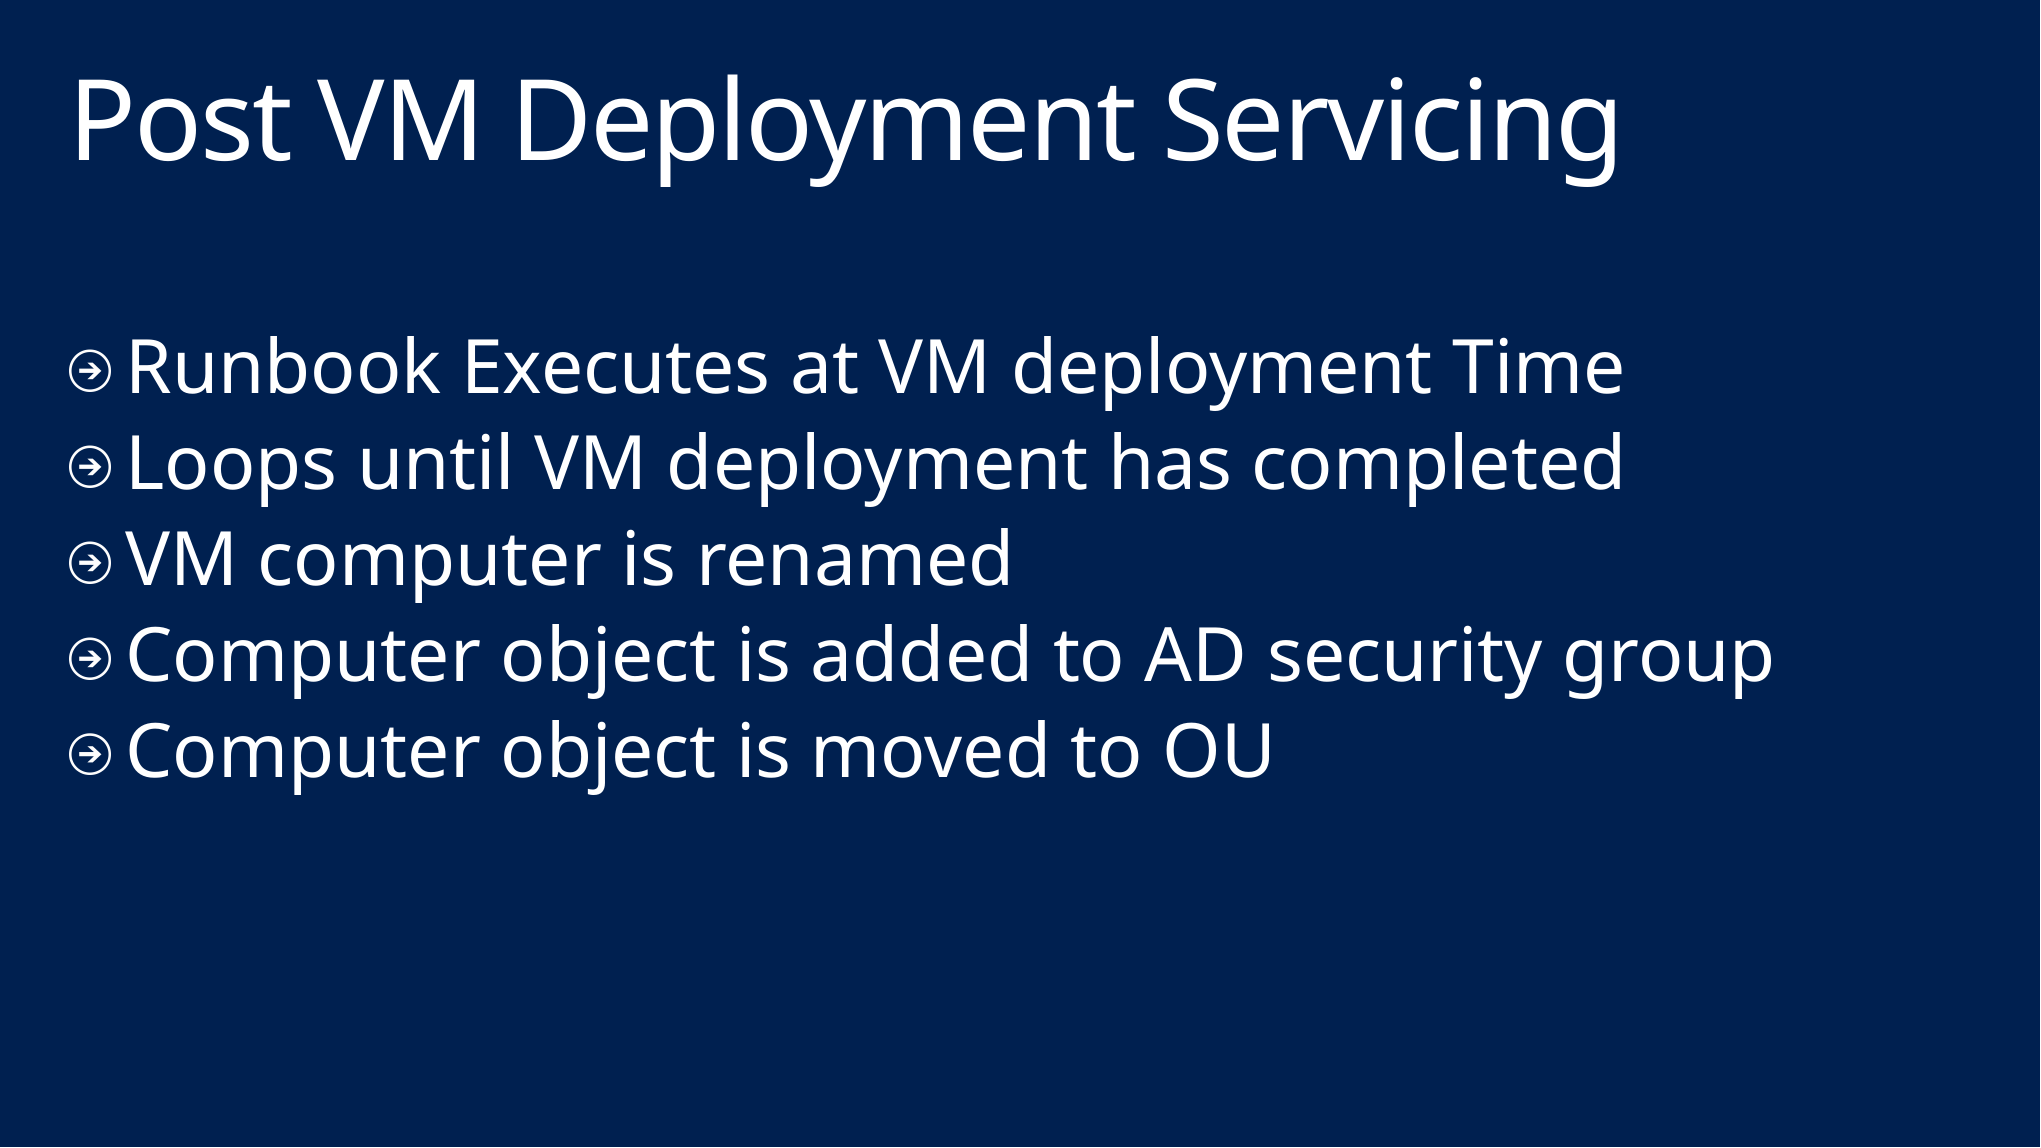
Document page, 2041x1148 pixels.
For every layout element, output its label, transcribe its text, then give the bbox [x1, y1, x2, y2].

title Post VM Deployment Servicing [45, 48, 1996, 199]
picture [69, 722, 122, 775]
list Runbook Executes at VM deployment Time Loops until VM deployment has completed VM computer is renamed Computer object is added to AD security group Computer object is moved to OU [45, 199, 1996, 820]
picture [69, 626, 122, 680]
picture [69, 338, 122, 392]
picture [69, 434, 122, 488]
picture [69, 530, 122, 584]
